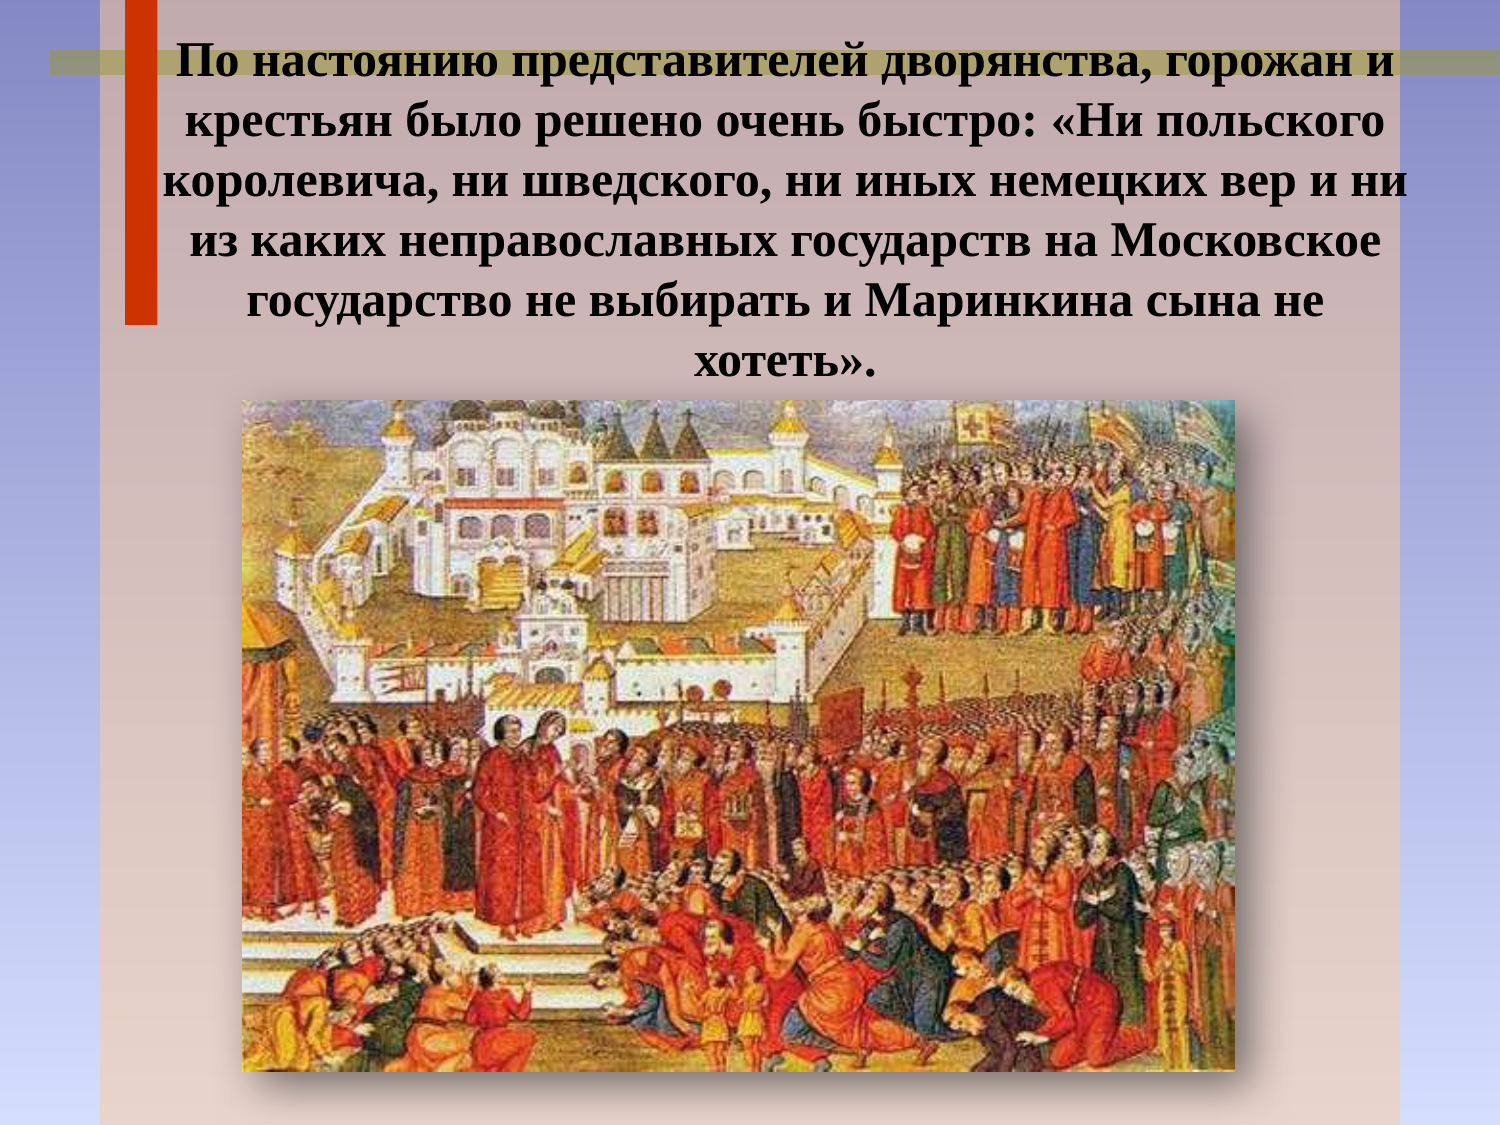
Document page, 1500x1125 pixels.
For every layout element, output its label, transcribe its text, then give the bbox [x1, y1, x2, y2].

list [241, 400, 1235, 1072]
list По настоянию представителей дворянства, горожан и крестьян было решено очень быстро: «Ни польского королевича, ни шведского, ни иных немецких вер и ни из каких неправославных государств на Московское государство не выбирать и Маринкина сына не хотеть». [135, 19, 1436, 279]
